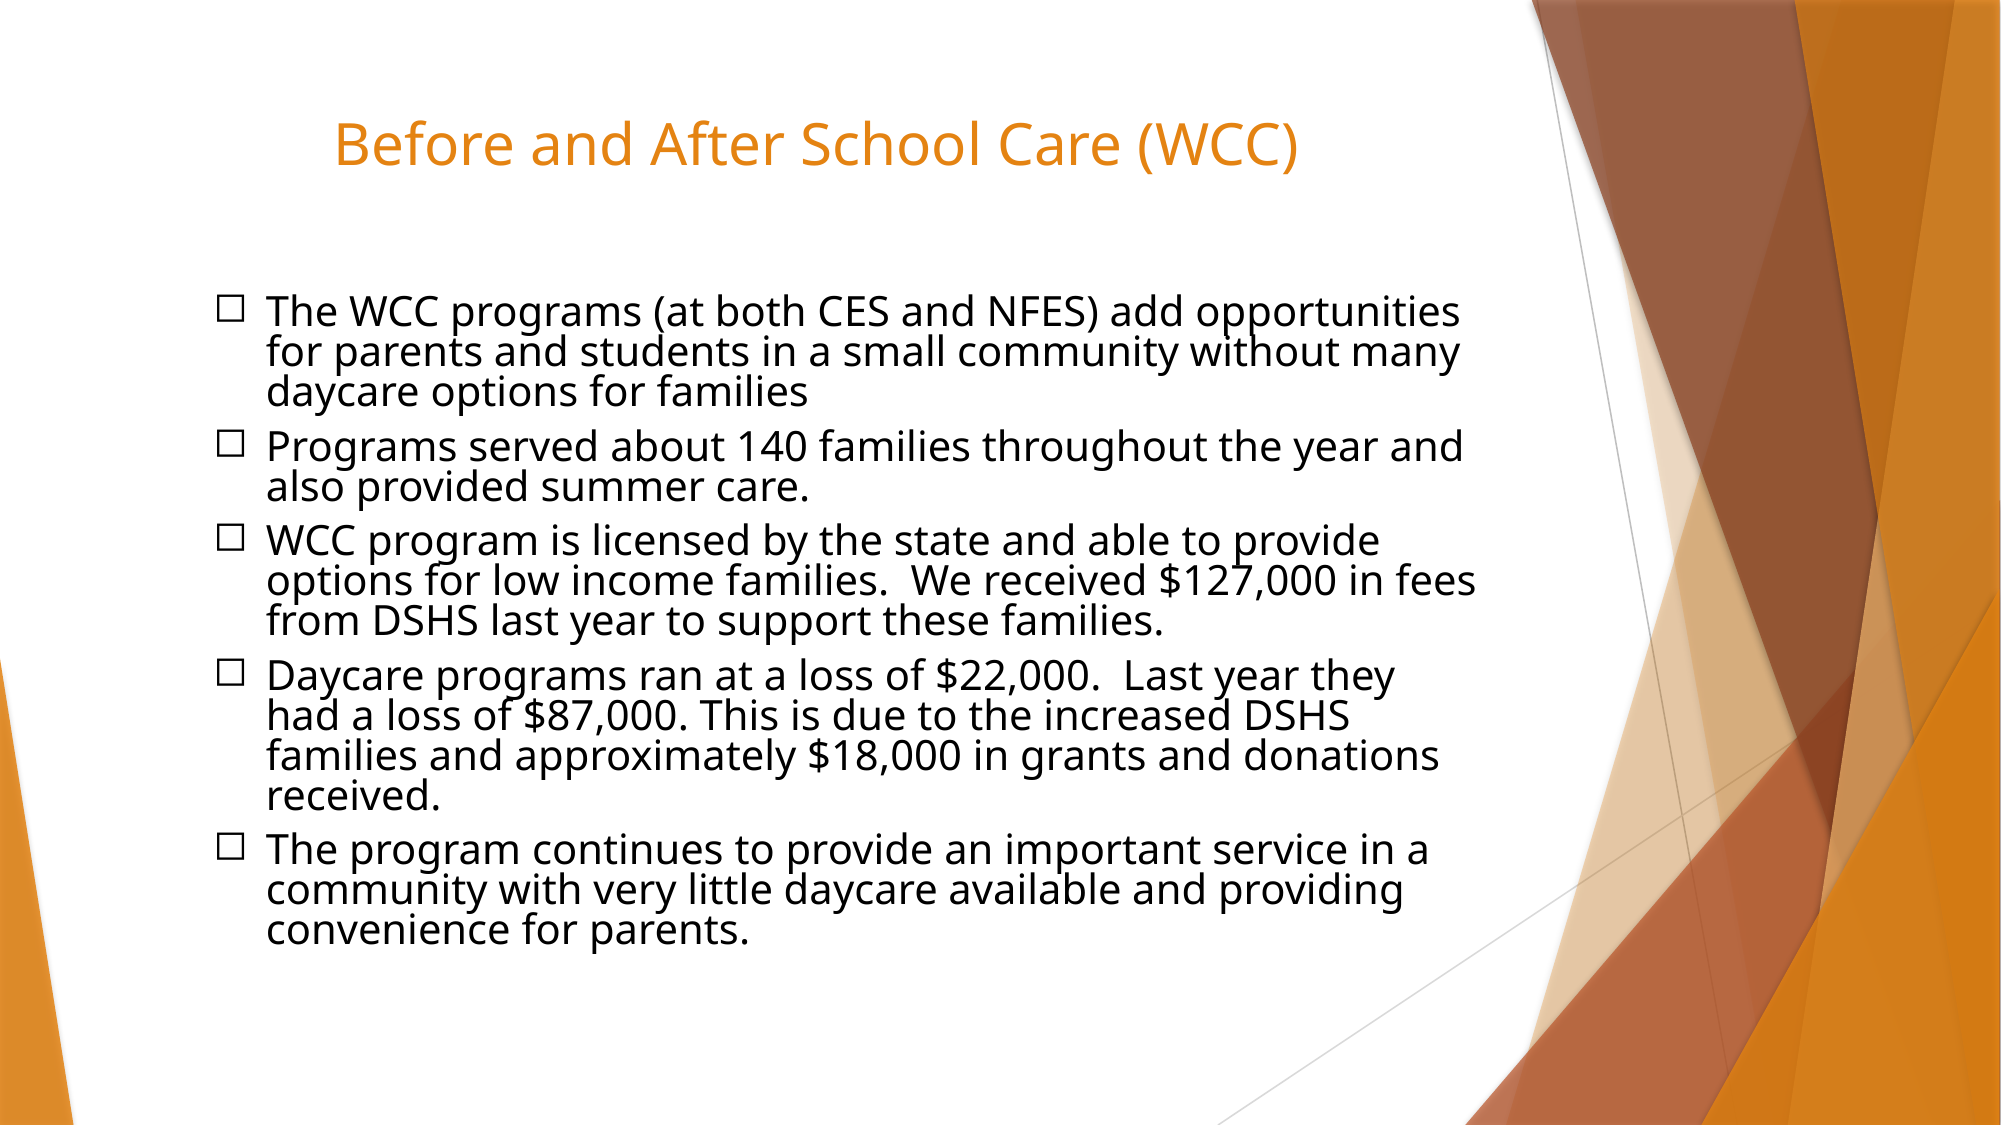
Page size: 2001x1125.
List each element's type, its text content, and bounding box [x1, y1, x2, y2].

text_box The WCC programs (at both CES and NFES) add opportunities for parents and students in a small community without many daycare options for families Programs served about 140 families throughout the year and also provided summer care. WCC program is licensed by the state and able to provide options for low income families. We received $127,000 in fees from DSHS last year to support these families. Daycare programs ran at a loss of $22,000. Last year they had a loss of $87,000. This is due to the increased DSHS families and approximately $18,000 in grants and donations received. The program continues to provide an important service in a community with very little daycare available and providing convenience for parents. [198, 287, 1494, 961]
title Before and After School Care (WCC) [111, 99, 1522, 190]
